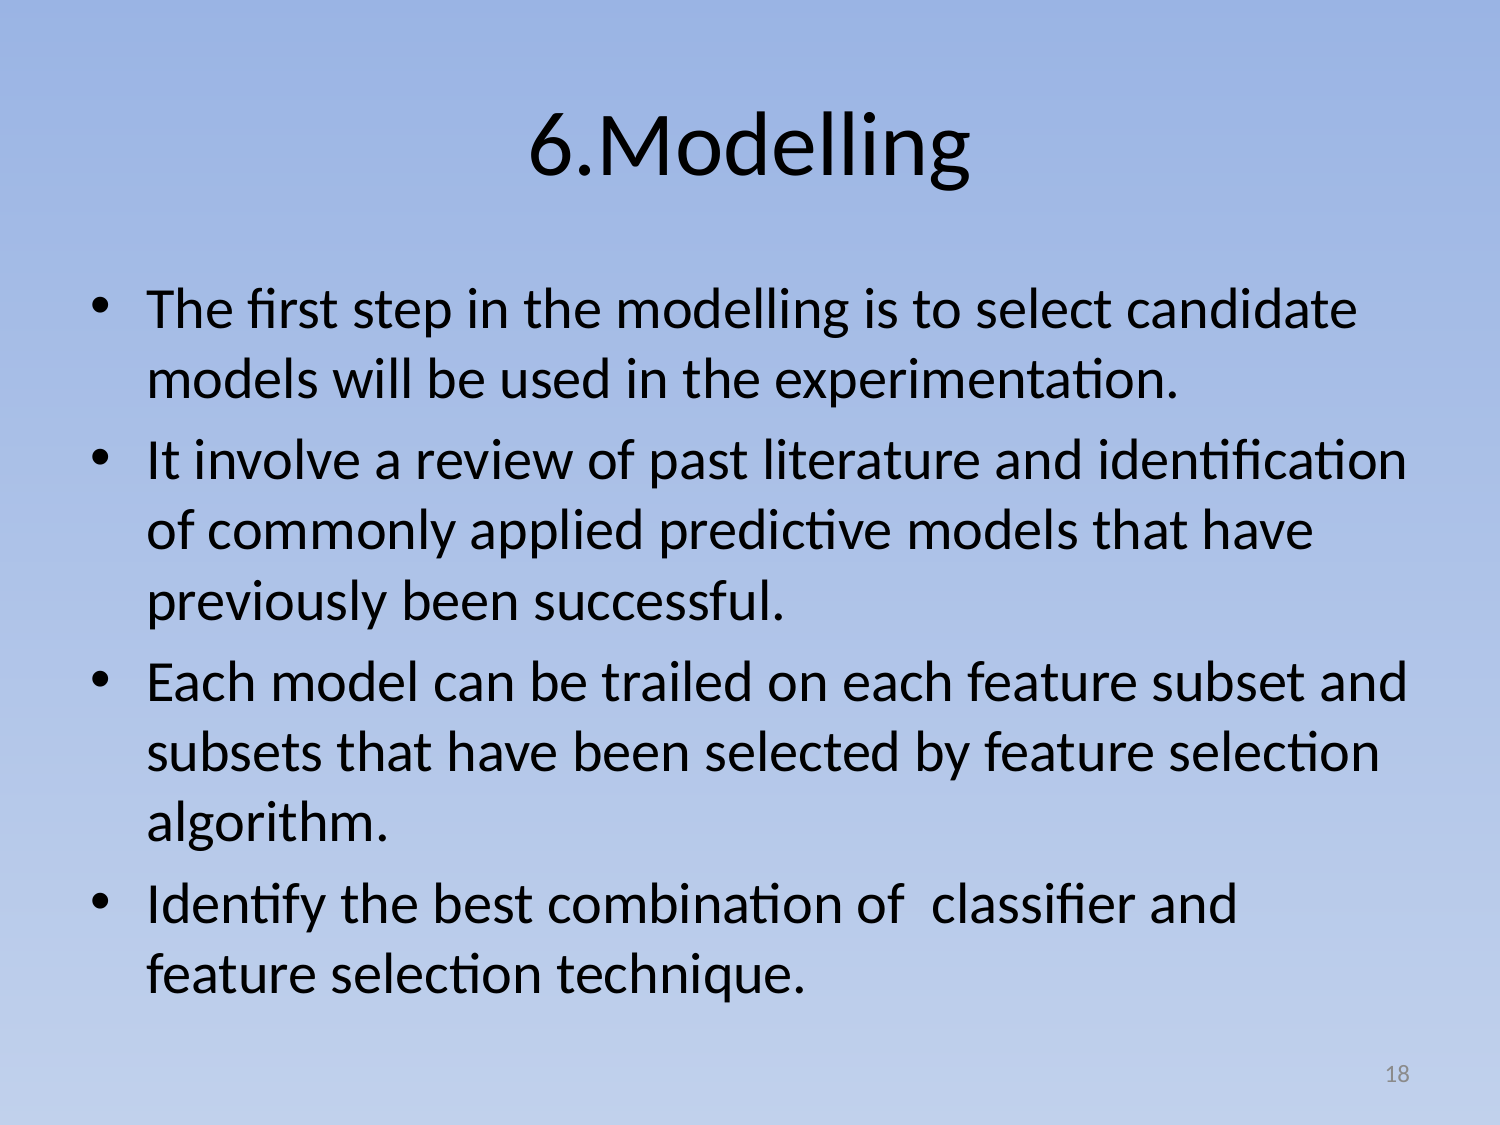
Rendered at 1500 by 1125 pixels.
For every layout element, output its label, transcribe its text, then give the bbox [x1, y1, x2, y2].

list The first step in the modelling is to select candidate models will be used in the experimentation. It involve a review of past literature and identification of commonly applied predictive models that have previously been successful. Each model can be trailed on each feature subset and subsets that have been selected by feature selection algorithm. Identify the best combination of classifier and feature selection technique. [75, 262, 1425, 1005]
slide_number 18 [1074, 1042, 1425, 1103]
title 6.Modelling [75, 45, 1425, 233]
